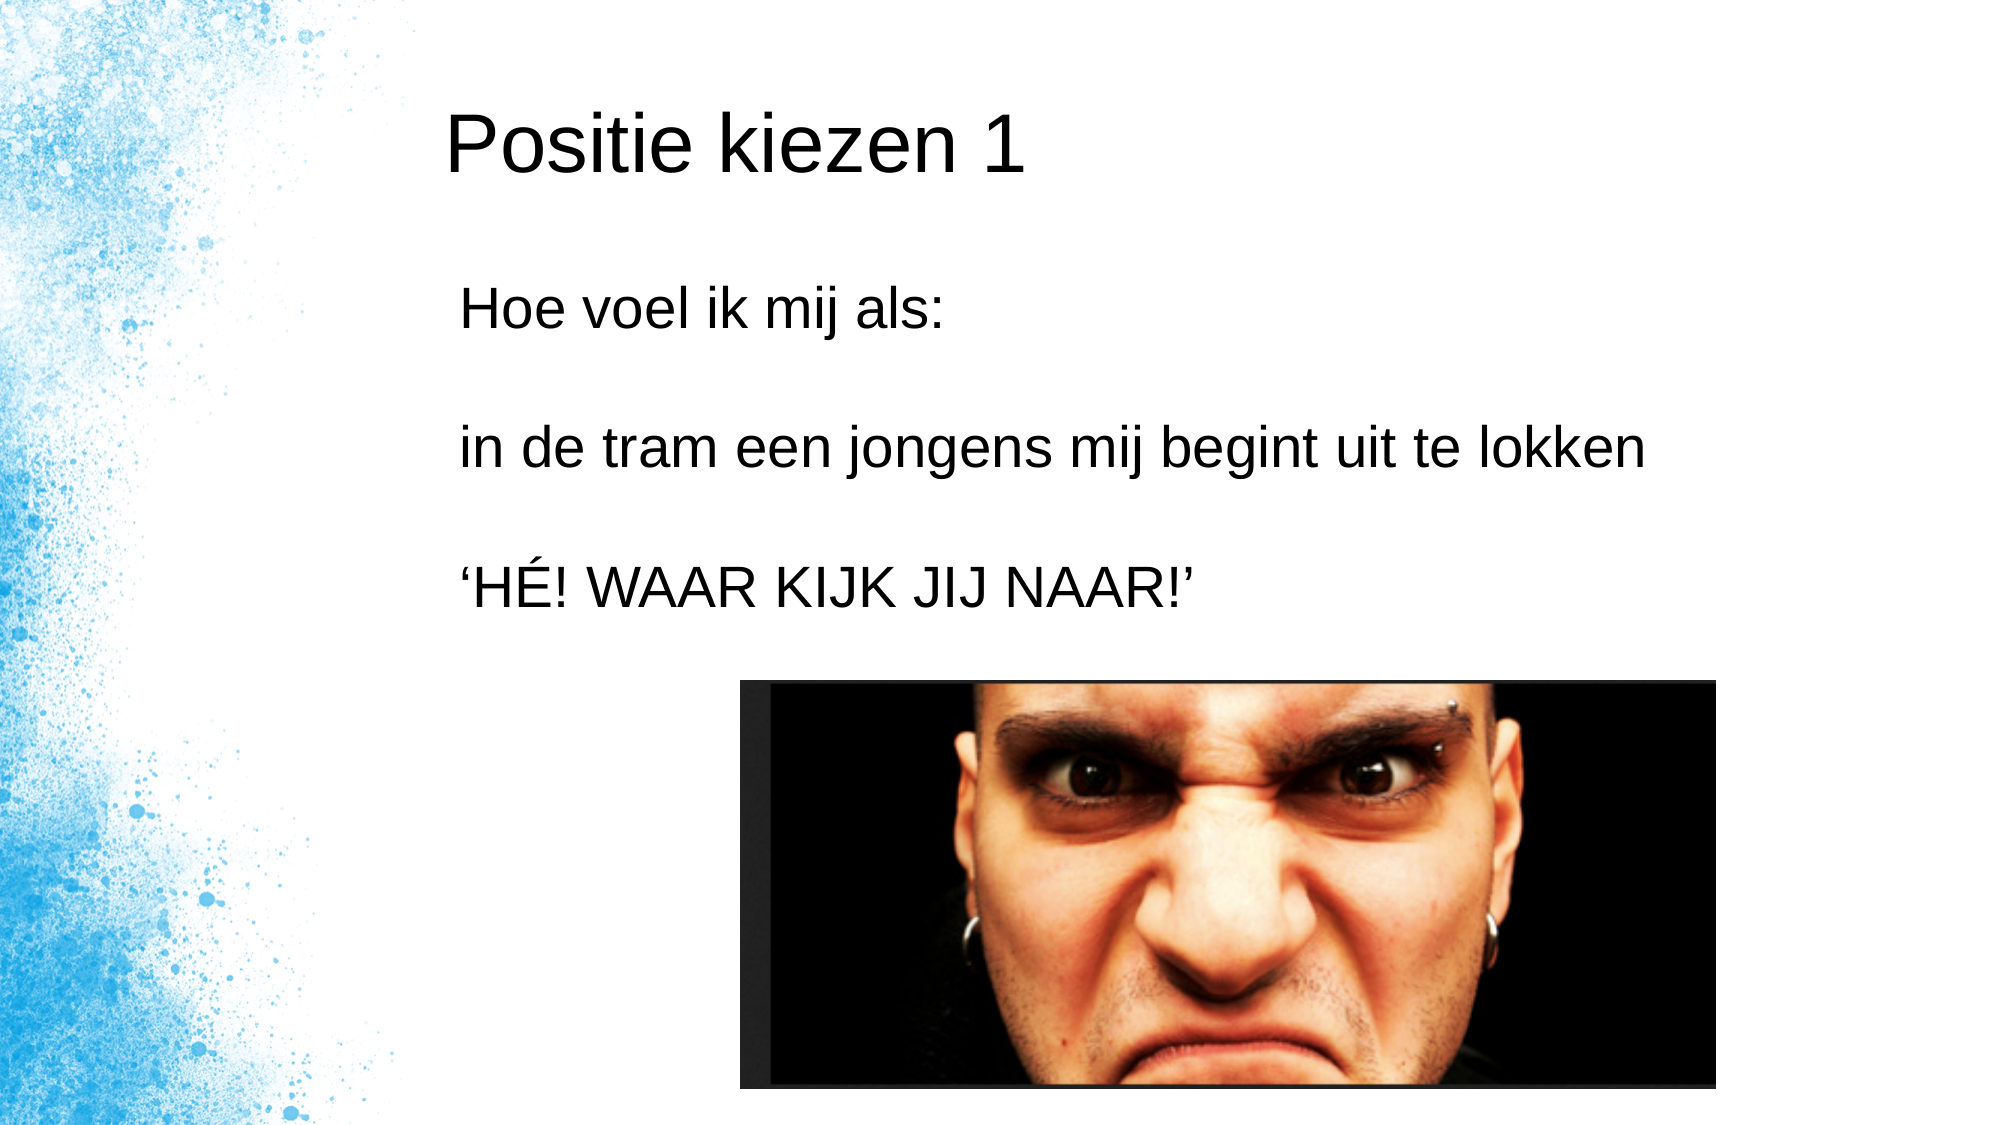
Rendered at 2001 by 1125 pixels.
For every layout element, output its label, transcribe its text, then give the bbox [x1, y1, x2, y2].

text_box Hoe voel ik mij als: in de tram een jongens mij begint uit te lokken ‘HÉ! WAAR KIJK JIJ NAAR!’ [445, 262, 1676, 1005]
picture [0, 0, 415, 1125]
picture [740, 680, 1716, 1090]
text_box Positie kiezen 1 [445, 45, 1676, 233]
